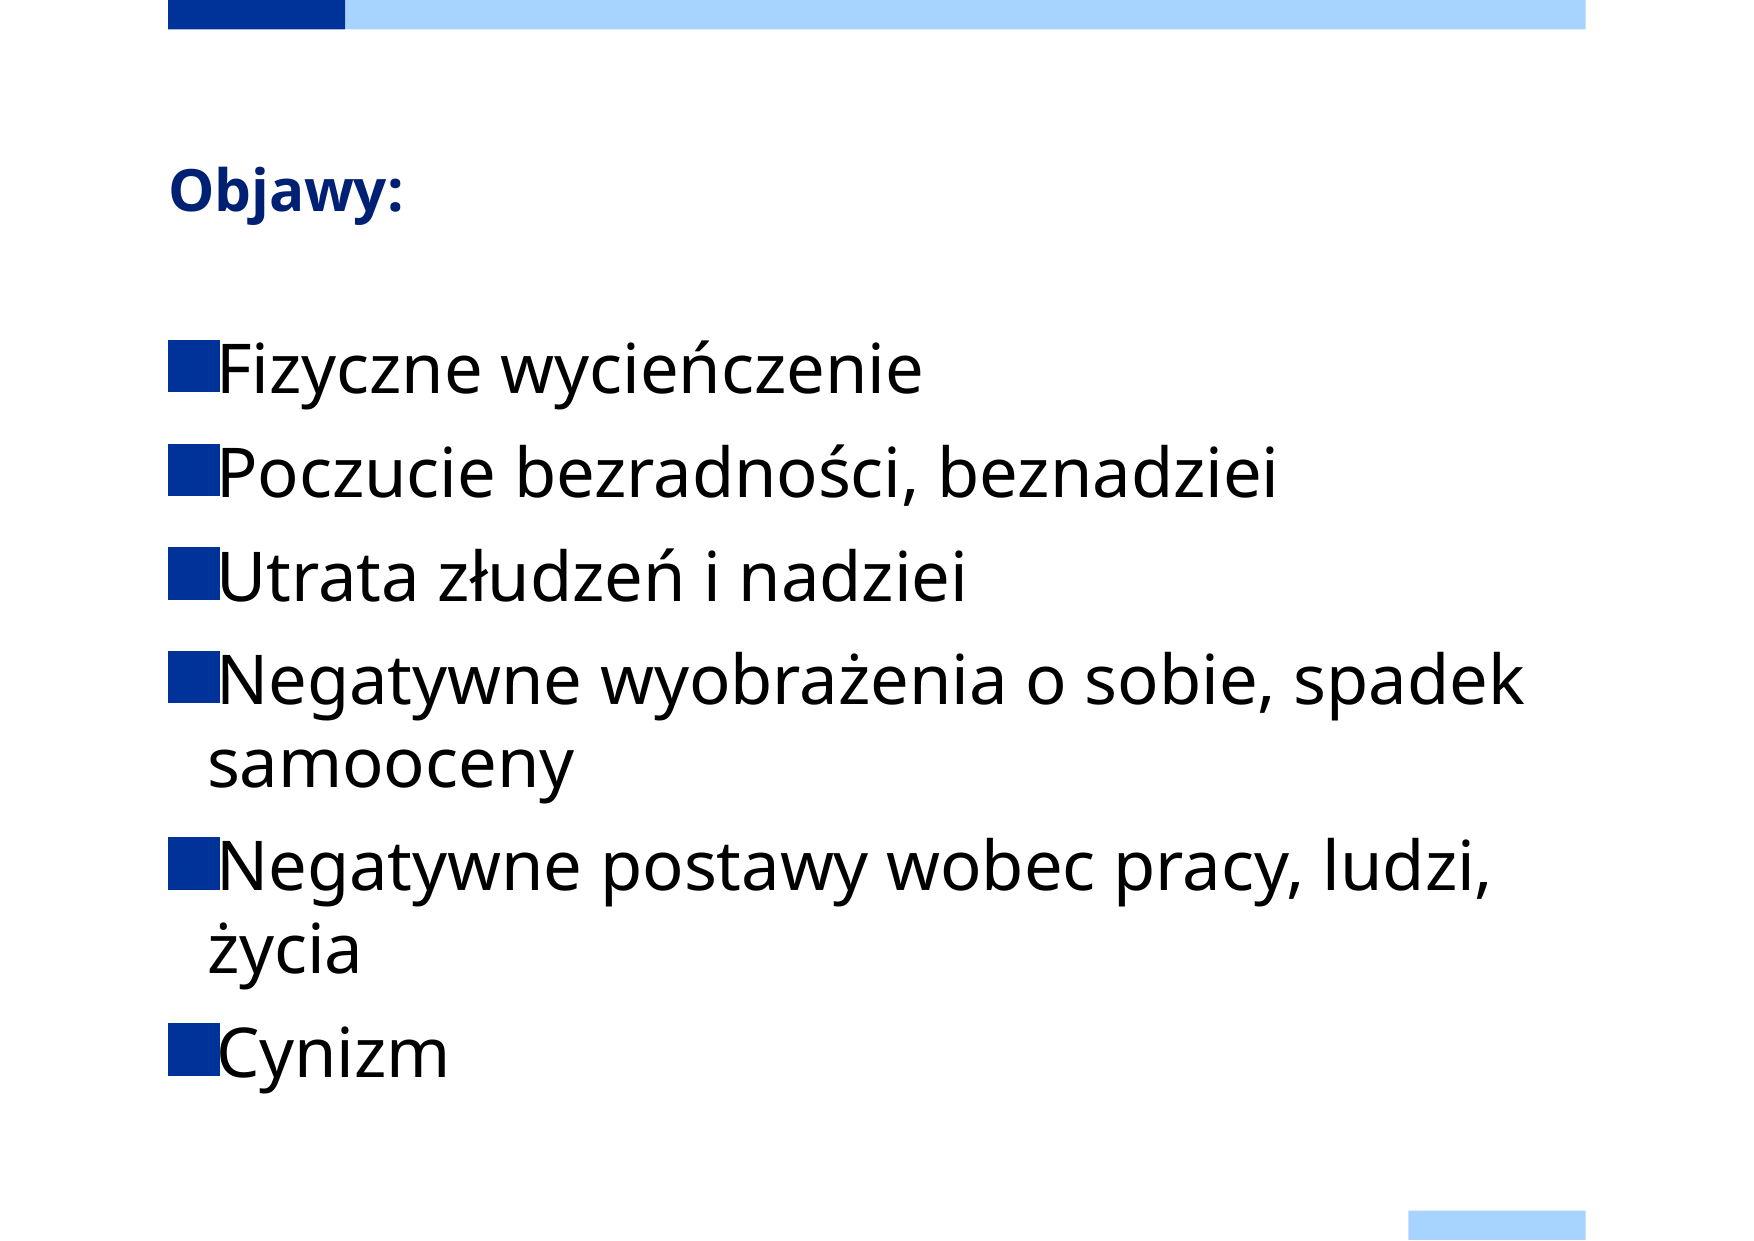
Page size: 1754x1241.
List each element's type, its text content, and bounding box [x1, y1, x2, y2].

title Objawy: [168, 147, 1586, 324]
list Fizyczne wycieńczenie Poczucie bezradności, beznadziei Utrata złudzeń i nadziei Negatywne wyobrażenia o sobie, spadek samooceny Negatywne postawy wobec pracy, ludzi, życia Cynizm [168, 324, 1586, 1093]
picture [168, 444, 220, 496]
picture [168, 651, 220, 703]
picture [168, 340, 220, 392]
picture [168, 547, 220, 600]
picture [168, 837, 220, 890]
picture [168, 1023, 220, 1076]
